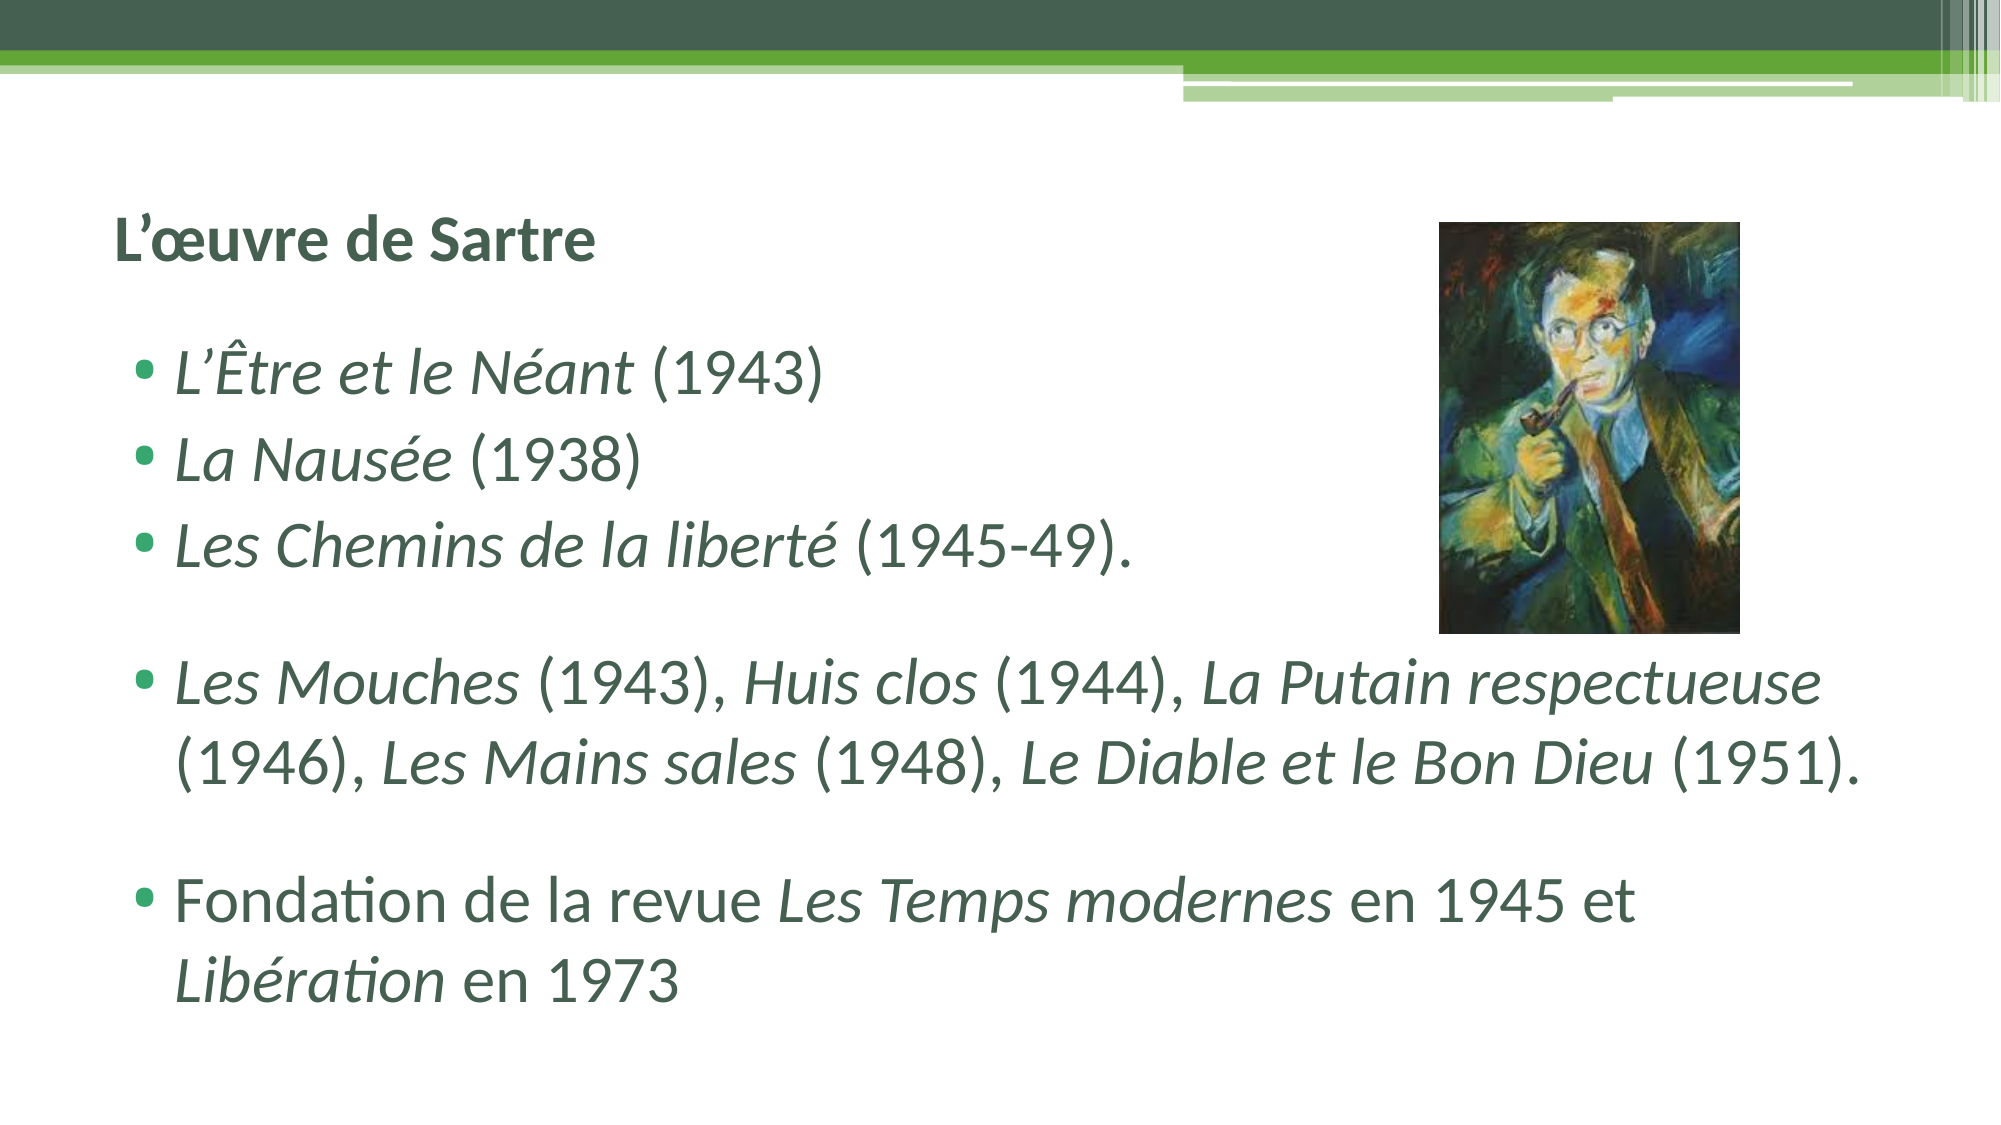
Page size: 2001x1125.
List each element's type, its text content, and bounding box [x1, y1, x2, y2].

list L’Être et le Néant (1943) La Nausée (1938) Les Chemins de la liberté (1945-49). Les Mouches (1943), Huis clos (1944), La Putain respectueuse (1946), Les Mains sales (1948), Le Diable et le Bon Dieu (1951). Fondation de la revue Les Temps modernes en 1945 et Libération en 1973 [99, 363, 1900, 1107]
picture [1439, 222, 1740, 634]
title L’œuvre de Sartre [99, 187, 1900, 363]
